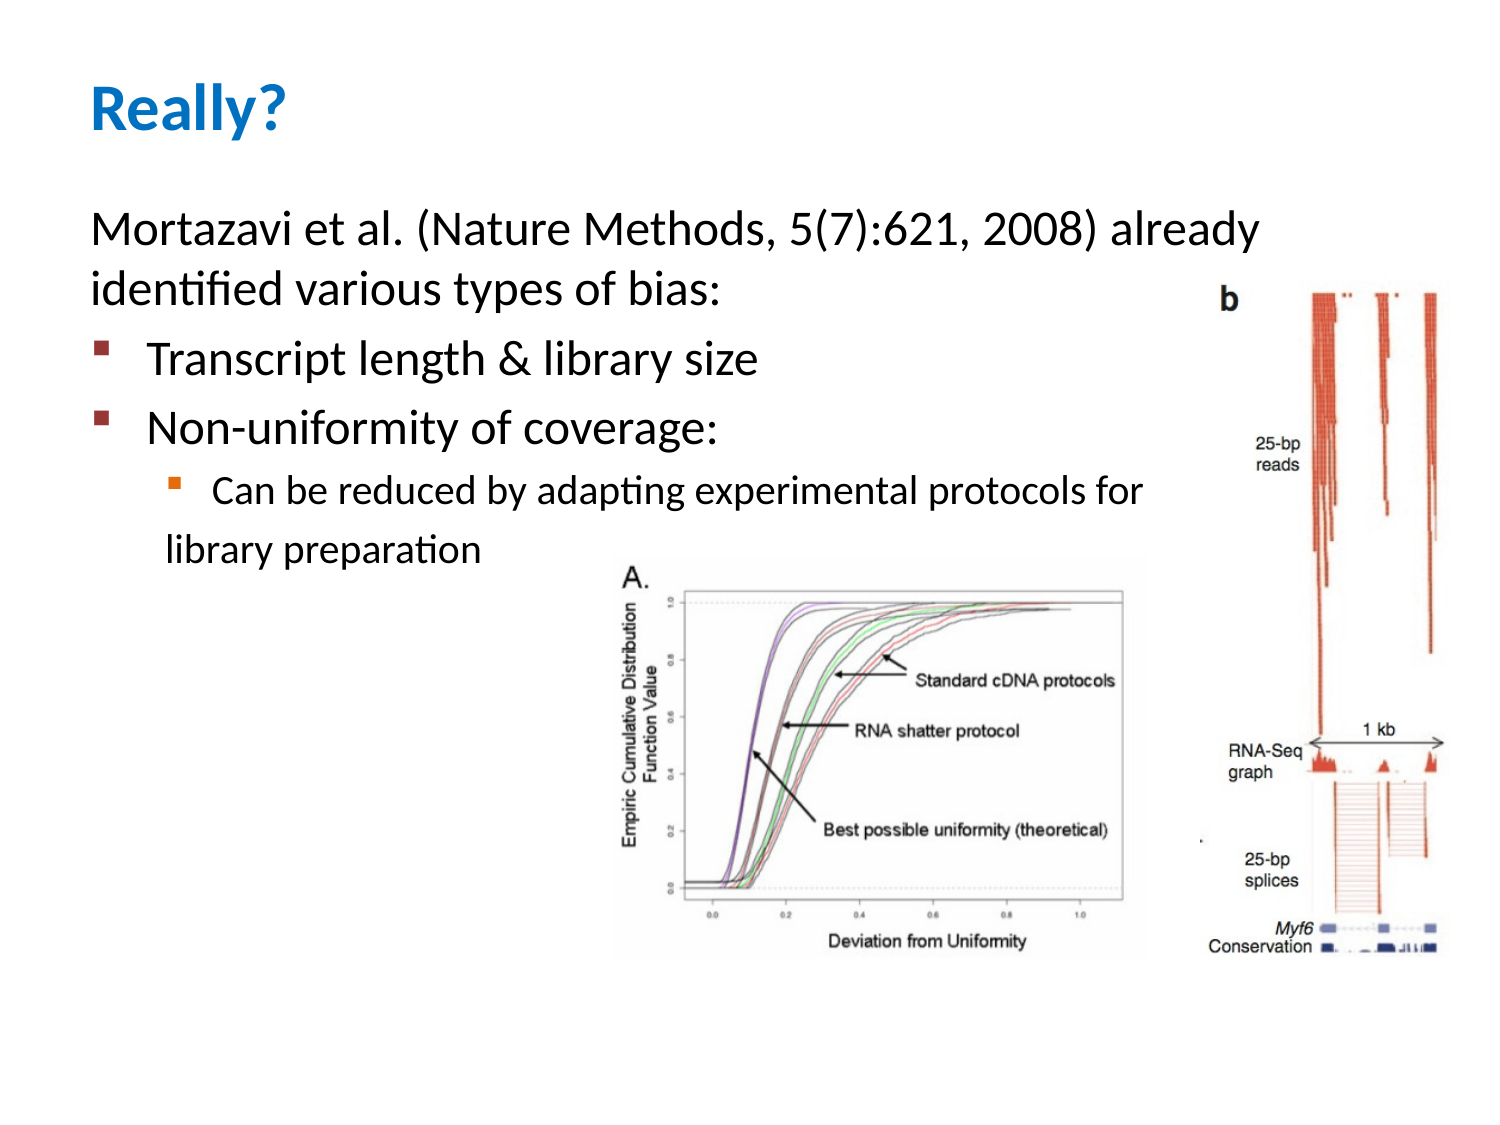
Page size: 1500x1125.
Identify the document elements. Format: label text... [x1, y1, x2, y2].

picture [612, 555, 1149, 959]
title Really? [74, 44, 1426, 163]
picture [1199, 274, 1451, 958]
list Mortazavi et al. (Nature Methods, 5(7):621, 2008) already identified various types of bias: Transcript length & library size Non-uniformity of coverage: Can be reduced by adapting experimental protocols for library preparation [74, 187, 1426, 913]
